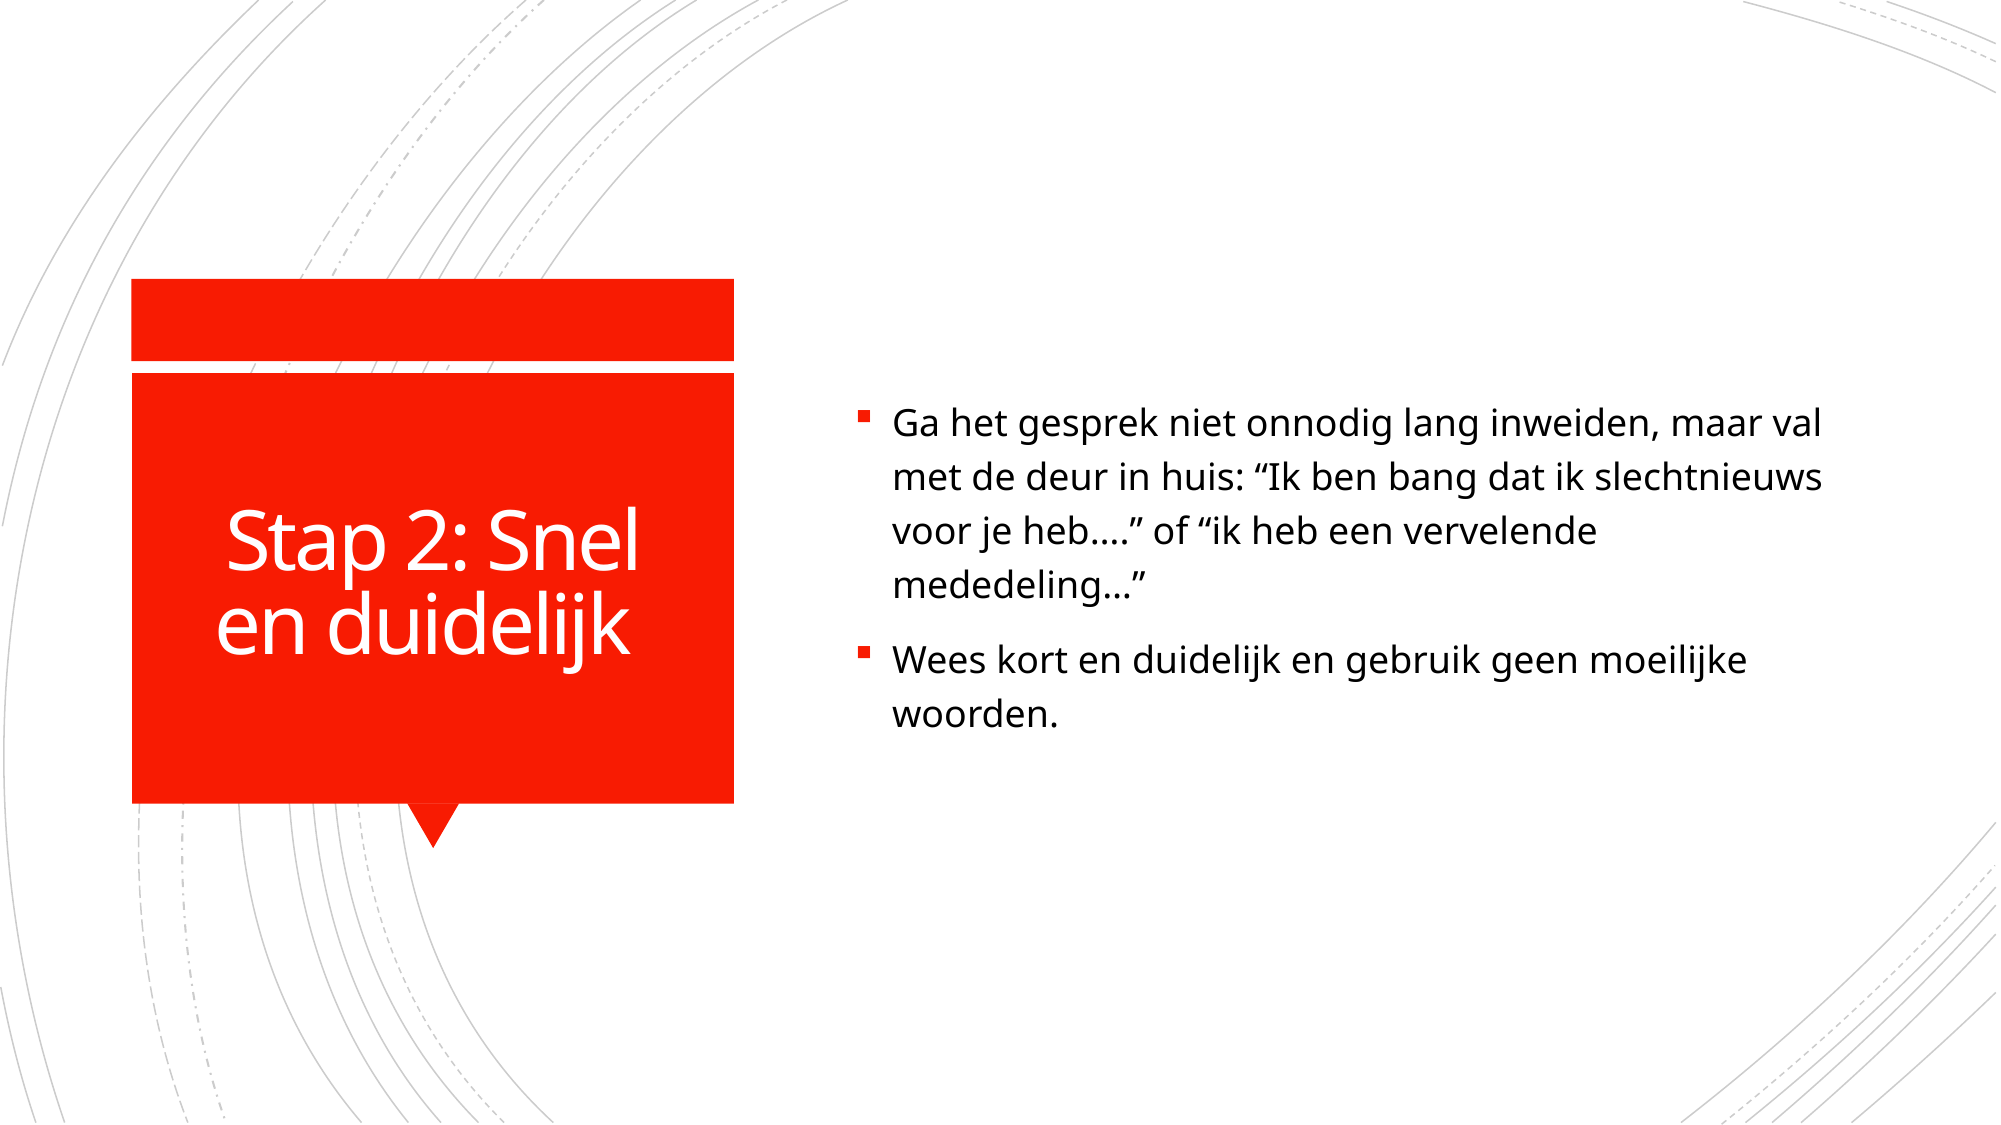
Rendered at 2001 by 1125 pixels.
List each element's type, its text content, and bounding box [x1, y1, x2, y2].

list Ga het gesprek niet onnodig lang inweiden, maar val met de deur in huis: “Ik ben bang dat ik slechtnieuws voor je heb….” of “ik heb een vervelende mededeling…” Wees kort en duidelijk en gebruik geen moeilijke woorden. [839, 131, 1871, 993]
title Stap 2: Snel en duidelijk [145, 385, 720, 789]
